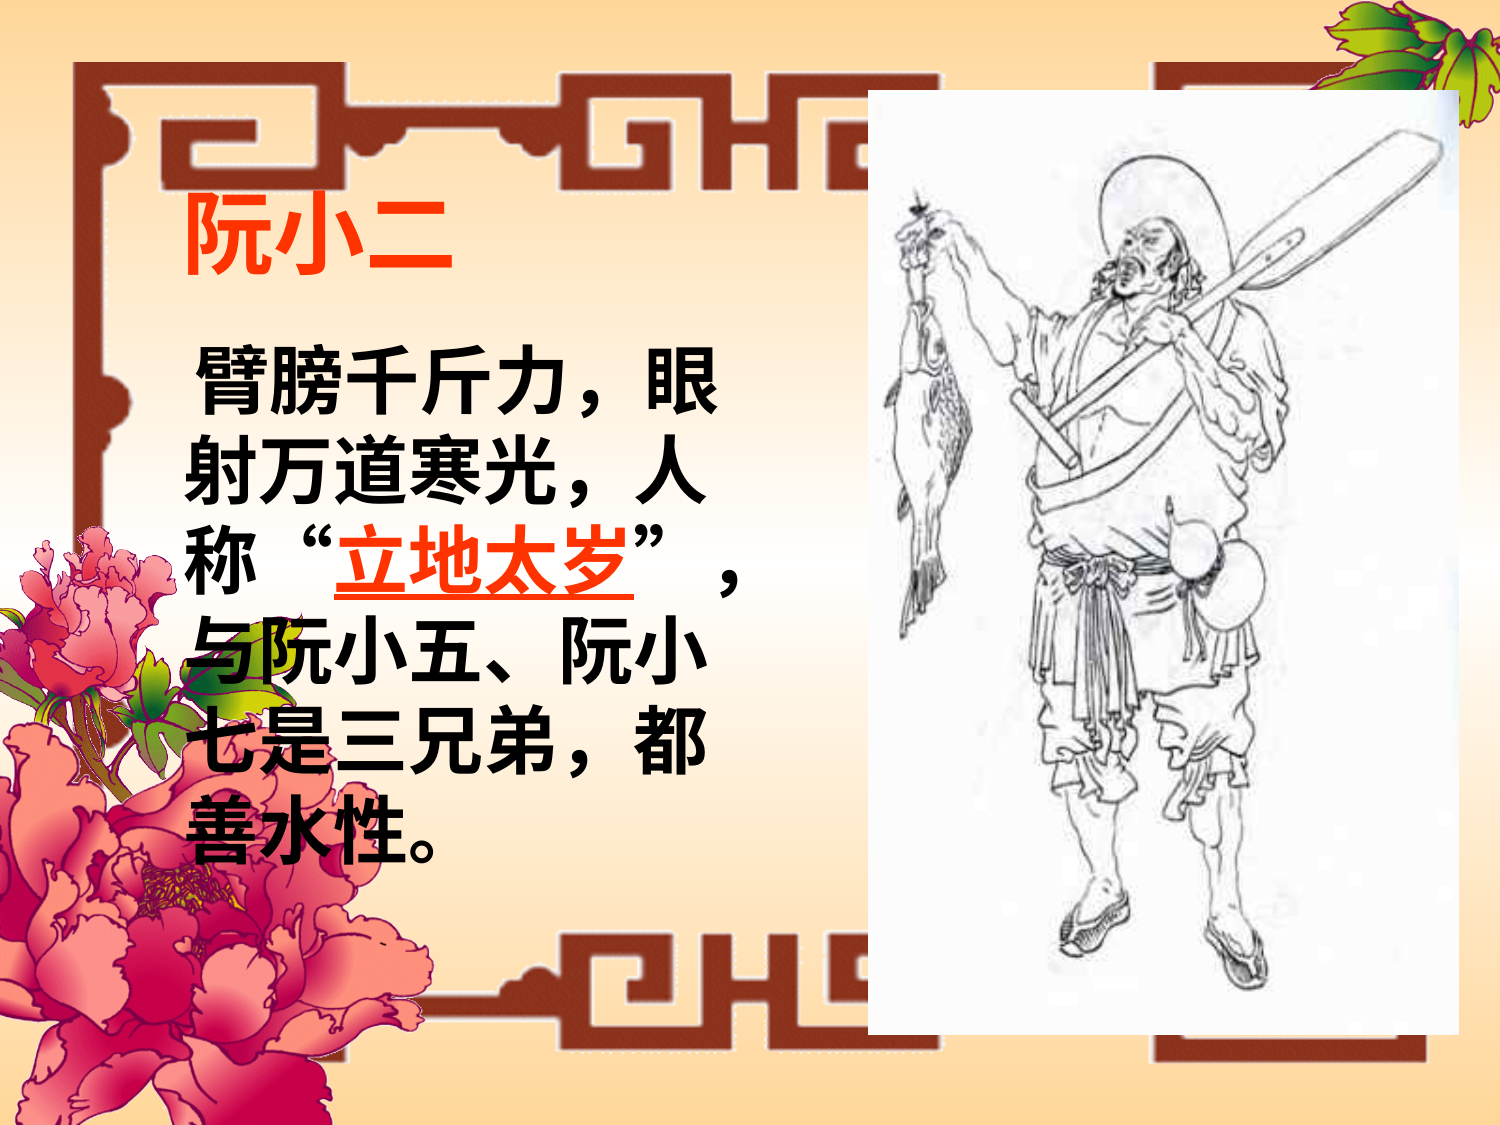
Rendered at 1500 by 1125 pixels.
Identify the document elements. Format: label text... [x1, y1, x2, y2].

slide_number [1074, 1043, 1388, 1100]
title 阮小二 [41, 137, 620, 325]
picture [0, 0, 1500, 1125]
list 臂膀千斤力，眼射万道寒光，人称“立地太岁”，与阮小五、阮小七是三兄弟，都善水性。 [112, 326, 774, 1002]
